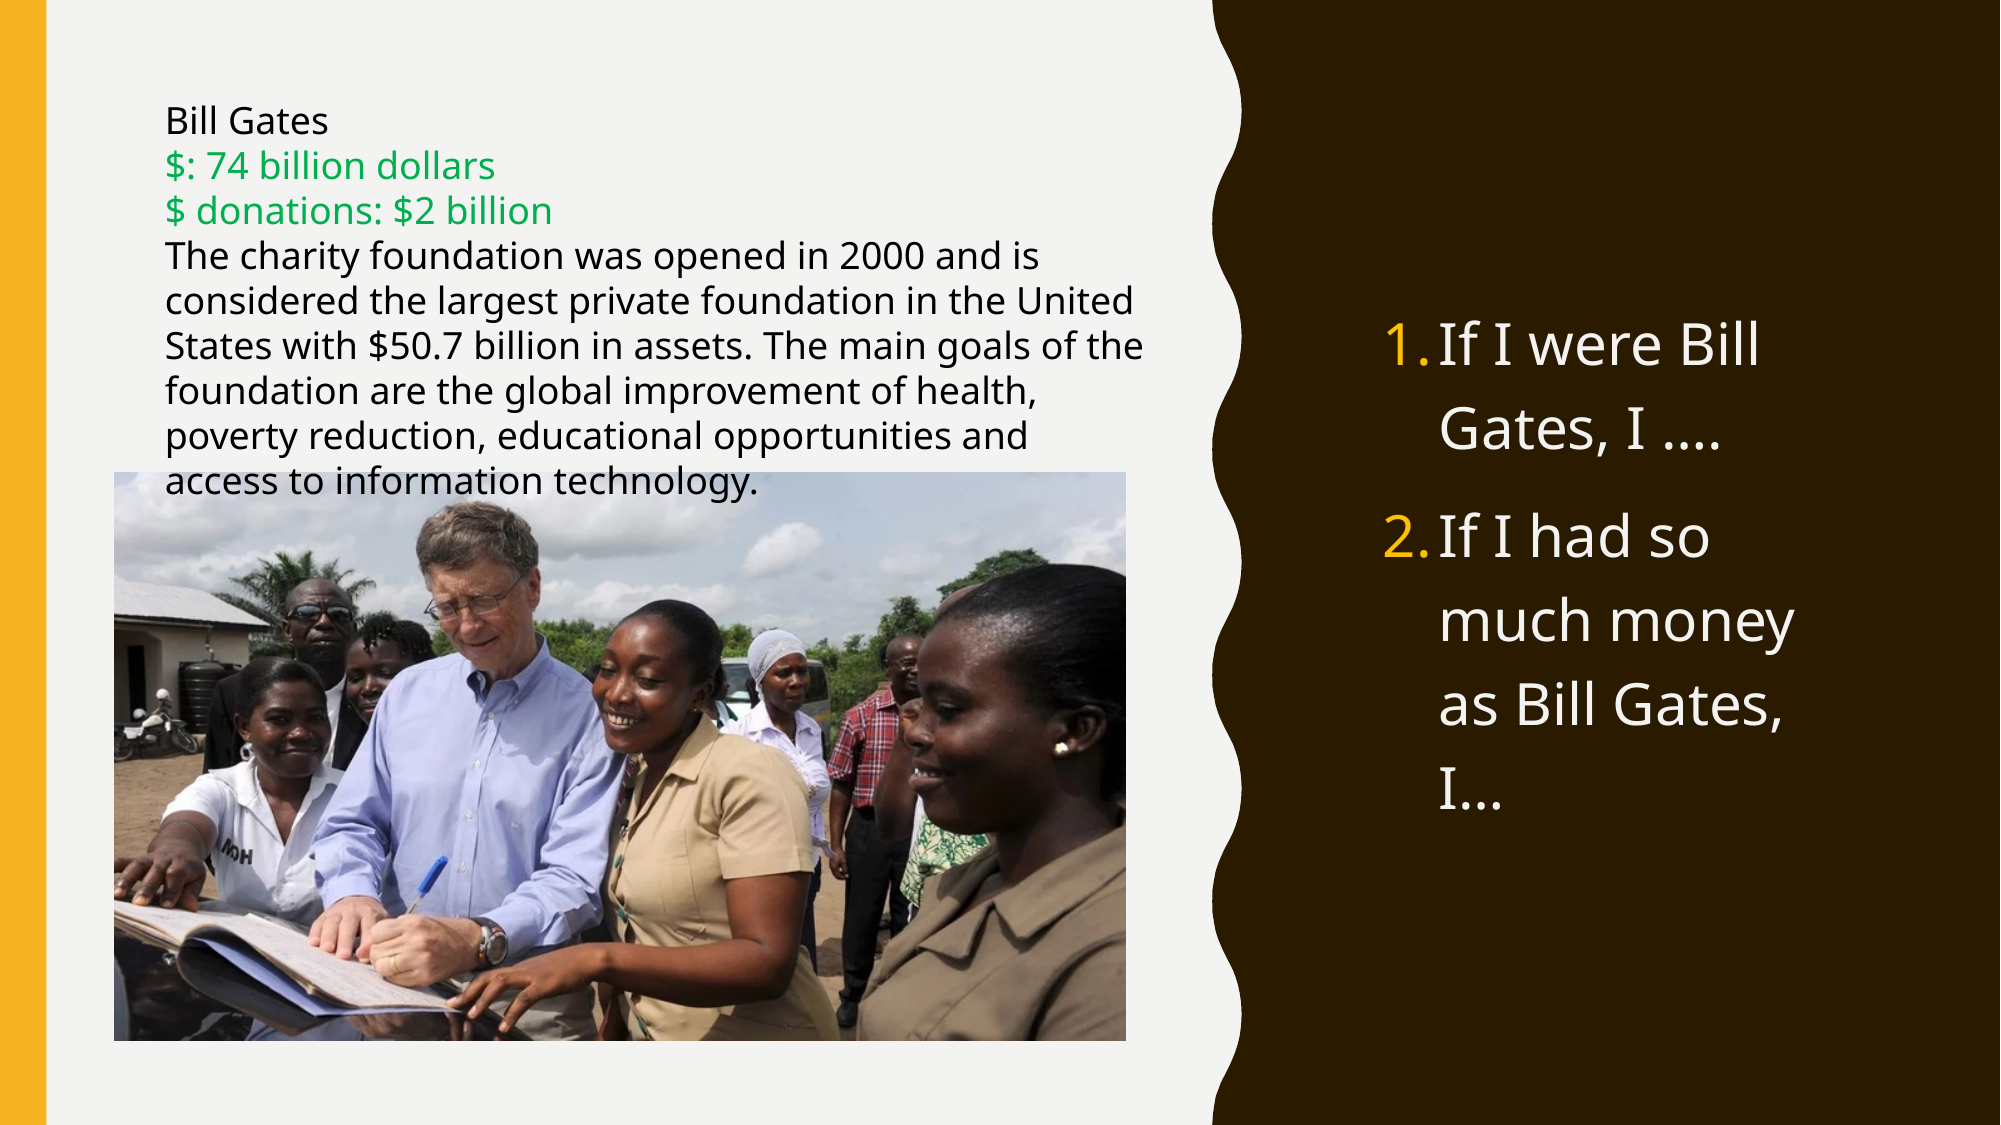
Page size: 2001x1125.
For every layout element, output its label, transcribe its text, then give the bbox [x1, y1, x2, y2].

list If I were Bill Gates, I …. If I had so much money as Bill Gates, I… [1367, 285, 1875, 969]
text_box Bill Gates $: 74 billion dollars $ donations: $2 billion The charity foundation was opened in 2000 and is considered the largest private foundation in the United States with $50.7 billion in assets. The main goals of the foundation are the global improvement of health, poverty reduction, educational opportunities and access to information technology. [149, 89, 1166, 510]
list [114, 472, 1126, 1041]
